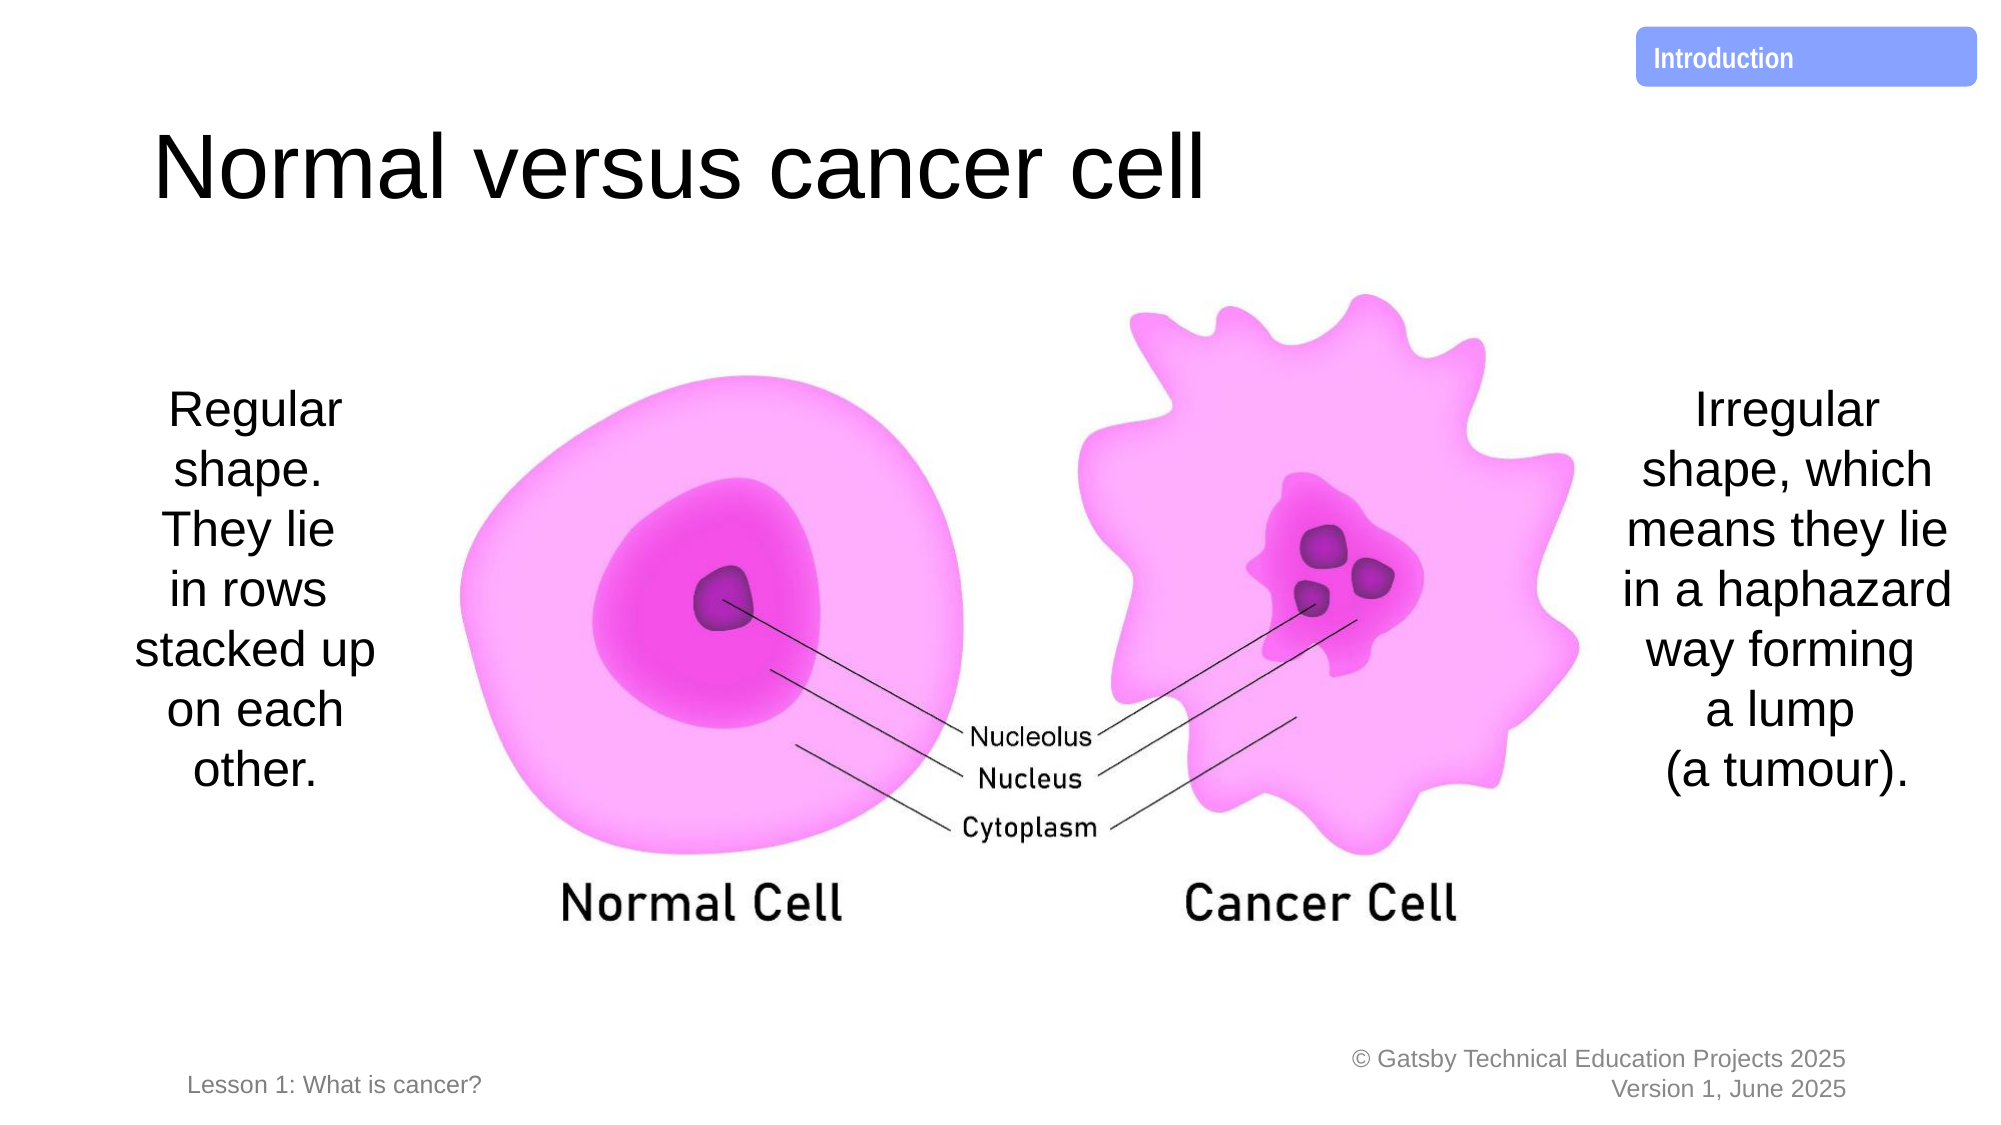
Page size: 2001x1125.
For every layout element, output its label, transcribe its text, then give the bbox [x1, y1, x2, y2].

text_box Lesson 1: What is cancer? [172, 1065, 863, 1125]
text_box Regular shape. They lie in rows stacked up on each other. [85, 369, 426, 805]
picture [434, 284, 1594, 985]
title Normal versus cancer cell [137, 59, 1863, 278]
text_box Irregular shape, which means they lie in a haphazard way forming a lump (a tumour). [1603, 369, 1972, 805]
text_box Introduction [1636, 26, 1978, 87]
